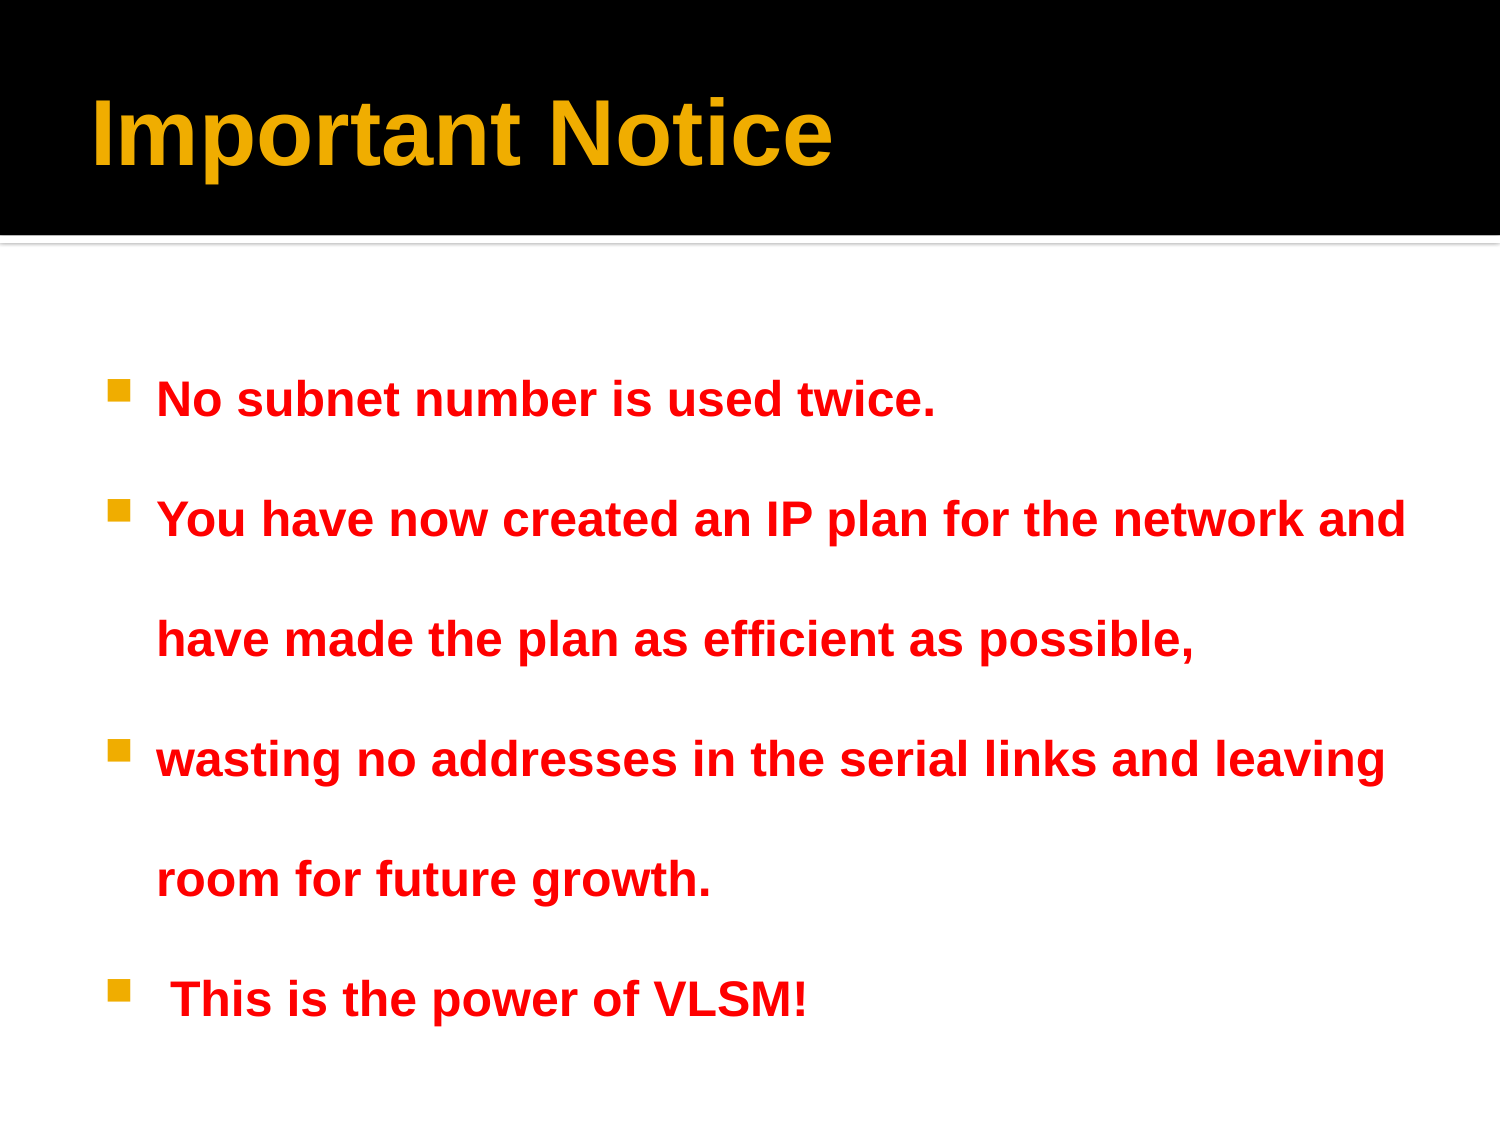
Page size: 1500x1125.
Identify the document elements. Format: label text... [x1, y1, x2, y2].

list No subnet number is used twice. You have now created an IP plan for the network and have made the plan as efficient as possible, wasting no addresses in the serial links and leaving room for future growth. This is the power of VLSM! [75, 291, 1425, 1034]
title Important Notice [75, 25, 1425, 231]
